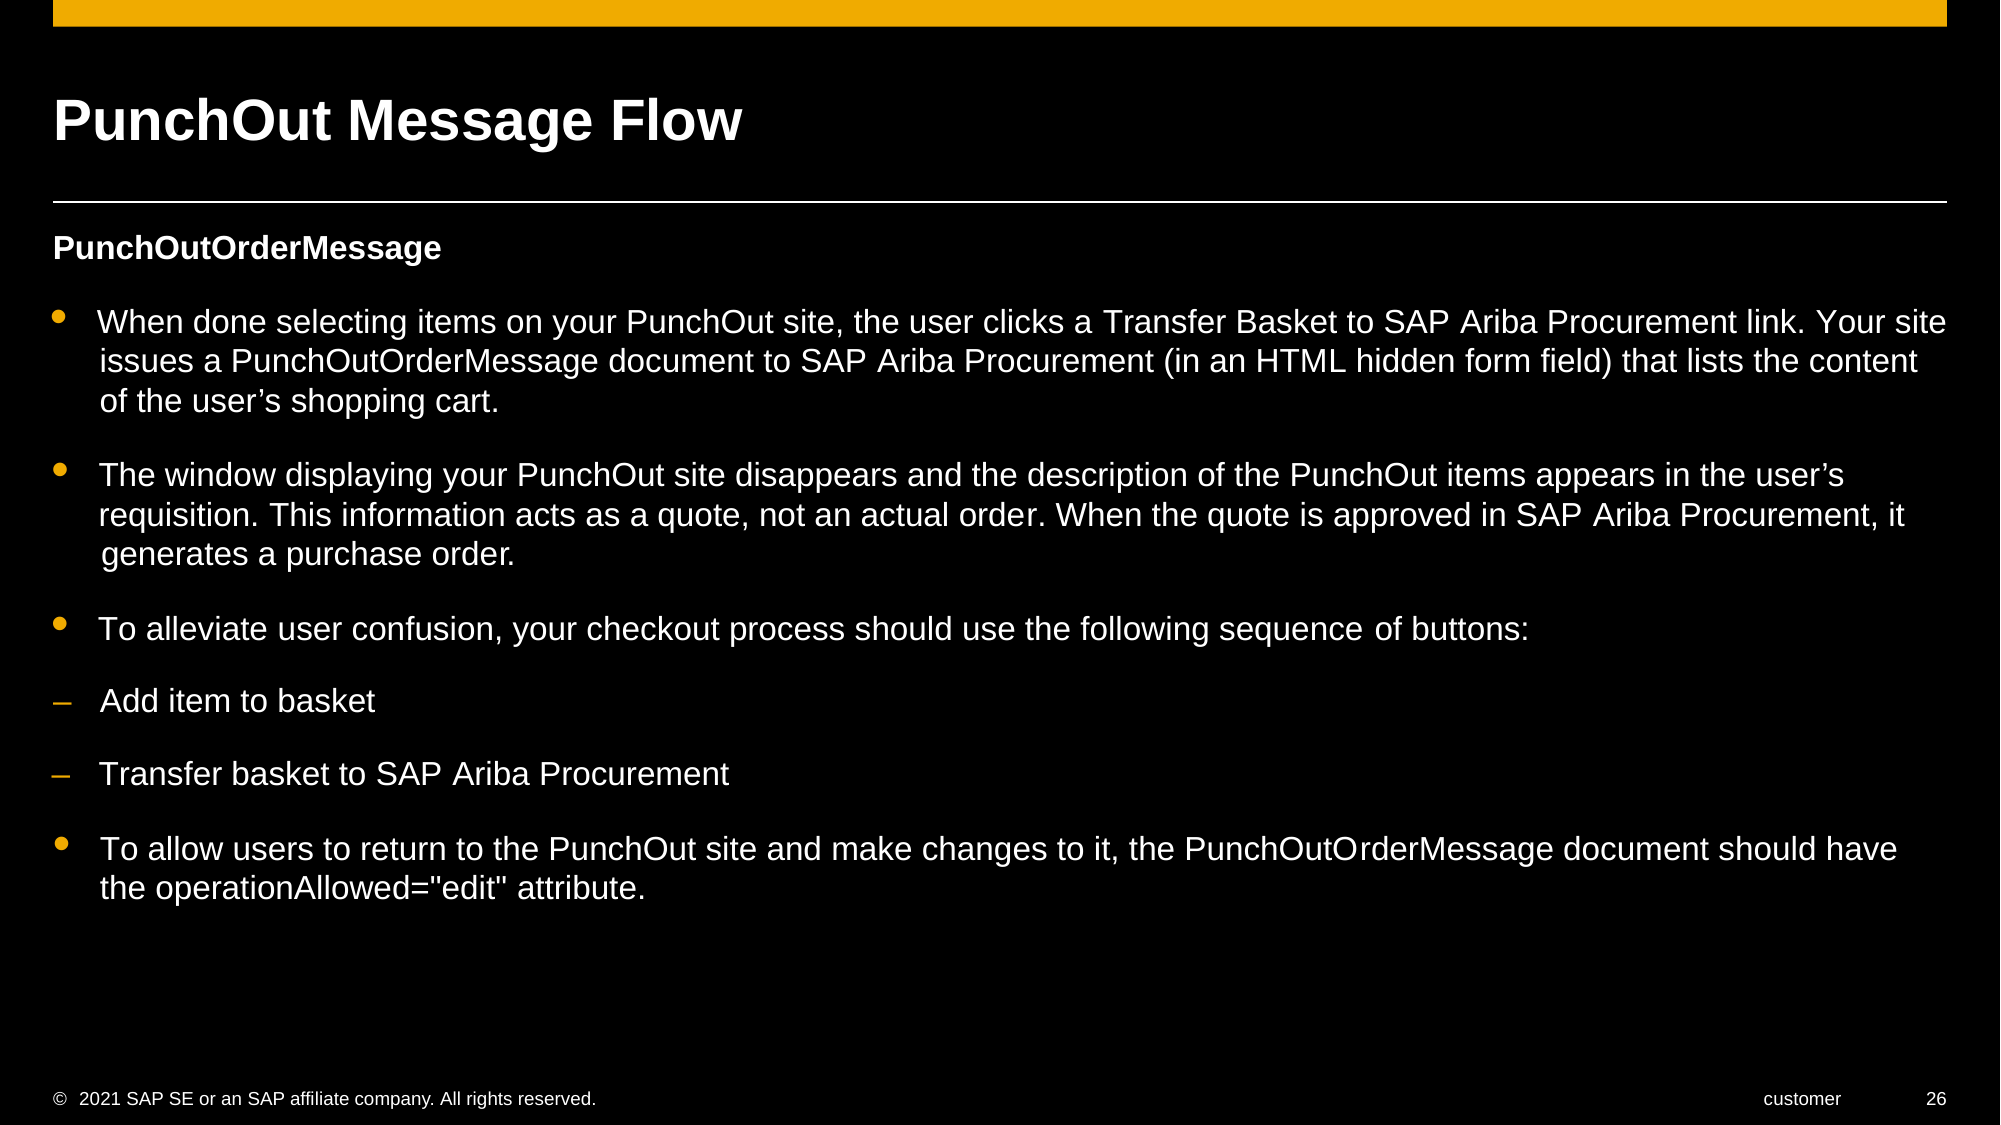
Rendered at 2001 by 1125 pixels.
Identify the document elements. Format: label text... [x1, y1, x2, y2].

text_box •To allow users to return to the PunchOut site and make changes to it, the PunchOutOrderMessage document should have [52, 810, 1899, 871]
text_box ‒ Add item to basket [53, 679, 377, 720]
text_box PunchOutOrderMessage [52, 225, 443, 266]
text_box PunchOut Message Flow [53, 82, 744, 153]
text_box [52, 0, 1948, 27]
text_box •To alleviate user confusion, your checkout process should use the following sequence of buttons: [51, 590, 1530, 651]
text_box ‒ Transfer basket to SAP Ariba Procurement [51, 752, 730, 793]
text_box [0, 0, 2000, 1125]
text_box issues a PunchOutOrderMessage document to SAP Ariba Procurement (in an HTML hidden form field) that lists the content of the user’s shopping cart. [99, 339, 1919, 419]
text_box © 2021 SAP SE or an SAP affiliate company. All rights reserved. customer 26 [53, 1087, 1947, 1110]
text_box the operationAllowed="edit" attribute. [100, 866, 647, 906]
text_box generates a purchase order. [101, 532, 516, 573]
text_box •The window displaying your PunchOut site disappears and the description of the PunchOut items appears in the user’s requisition. This information acts as a quote, not an actual order. When the quote is approved in SAP Ariba Procurement, it [51, 436, 1906, 534]
text_box •When done selecting items on your PunchOut site, the user clicks a Transfer Basket to SAP Ariba Procurement link. Your site [49, 283, 1948, 344]
